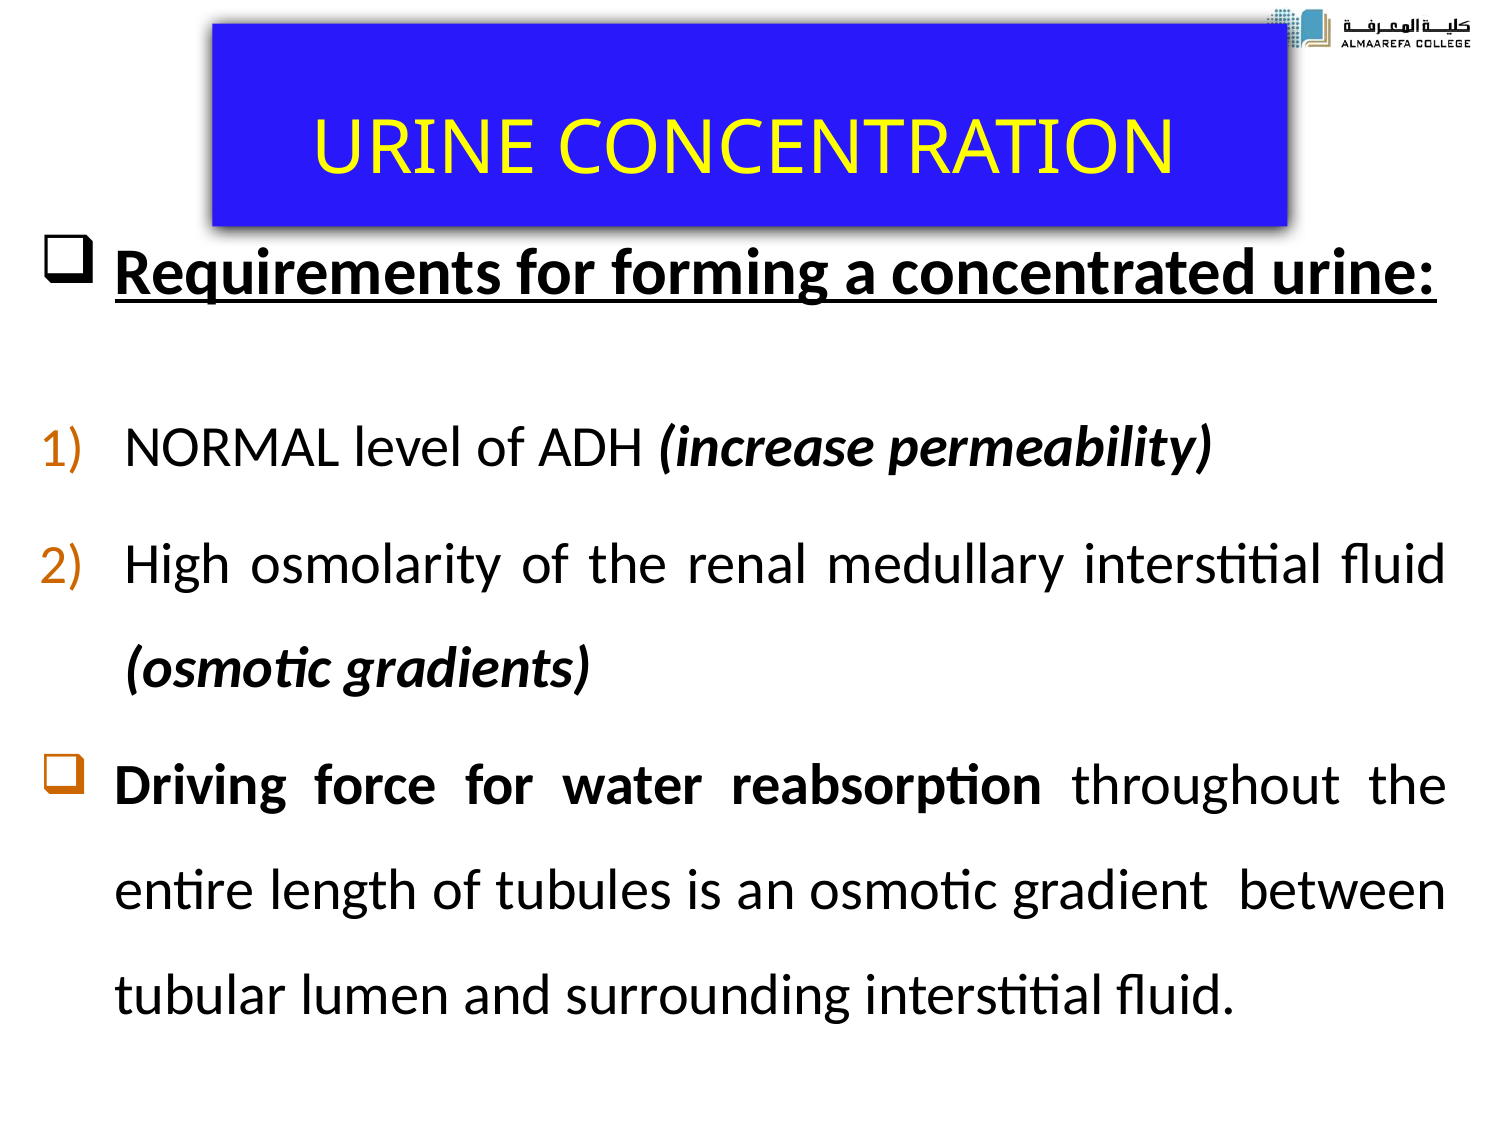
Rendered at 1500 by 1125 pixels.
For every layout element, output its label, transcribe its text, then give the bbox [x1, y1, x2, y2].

title URINE CONCENTRATION [212, 23, 1288, 137]
text_box Requirements for forming a concentrated urine: NORMAL level of ADH (increase permeability) High osmolarity of the renal medullary interstitial fluid (osmotic gradients) Driving force for water reabsorption throughout the entire length of tubules is an osmotic gradient between tubular lumen and surrounding interstitial fluid. [24, 137, 1463, 1125]
picture [1262, 0, 1475, 65]
